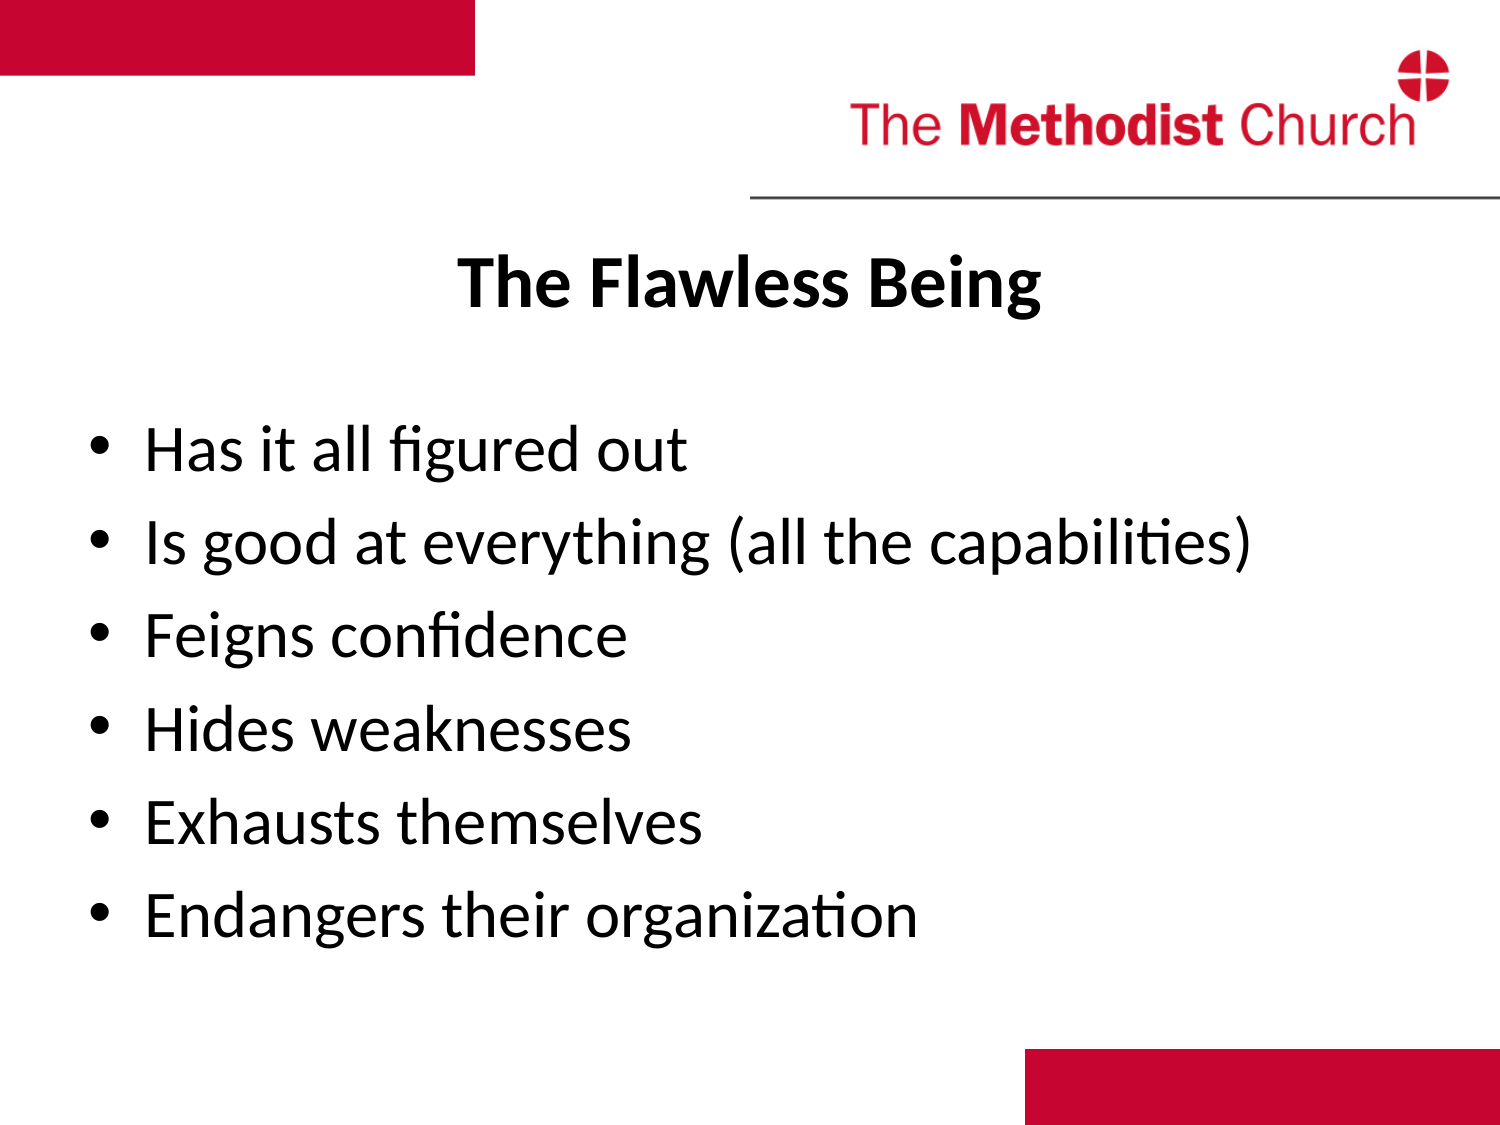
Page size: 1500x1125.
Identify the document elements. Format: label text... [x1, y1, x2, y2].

picture [750, 0, 1500, 216]
list Has it all figured out Is good at everything (all the capabilities) Feigns confidence Hides weaknesses Exhausts themselves Endangers their organization [73, 397, 1424, 1000]
title The Flawless Being [75, 224, 1425, 388]
